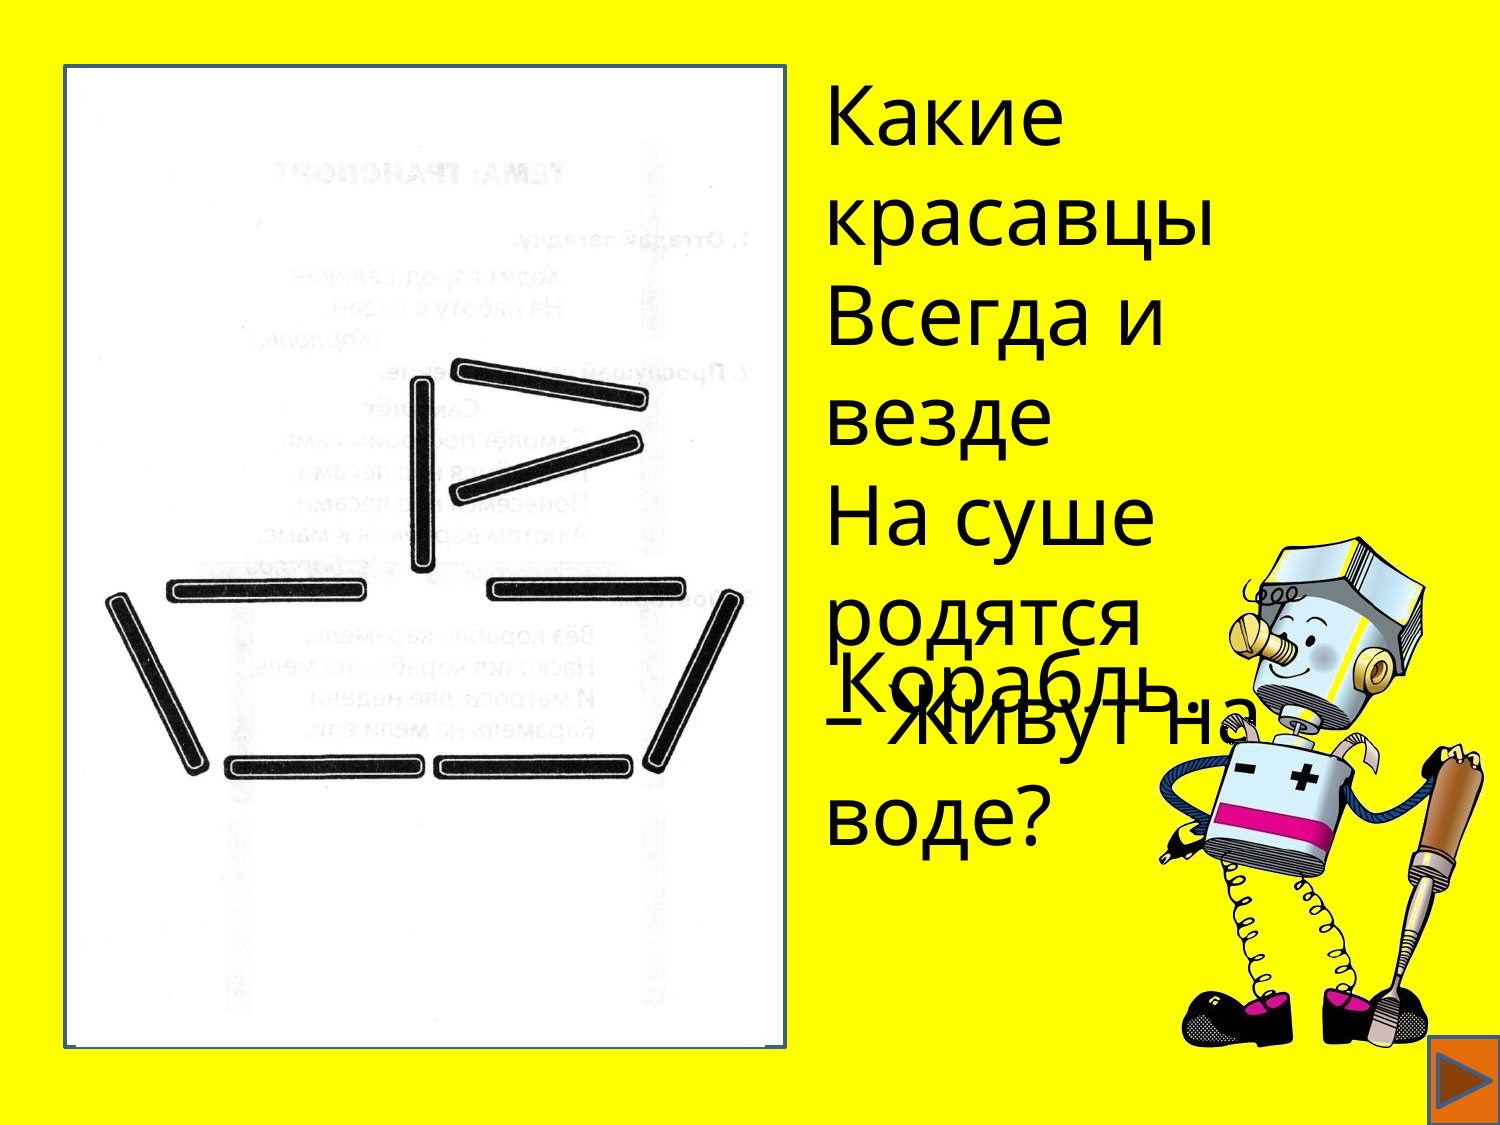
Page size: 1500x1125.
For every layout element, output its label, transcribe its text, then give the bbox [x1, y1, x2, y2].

text_box Какие красавцы Всегда и везде На суше родятся – Живут на воде? [809, 54, 1436, 960]
text_box Корабль. [820, 621, 1116, 737]
picture [76, 77, 765, 1047]
text_box [1427, 1070, 1500, 1125]
picture [1121, 526, 1500, 1064]
text_box [63, 64, 787, 1049]
